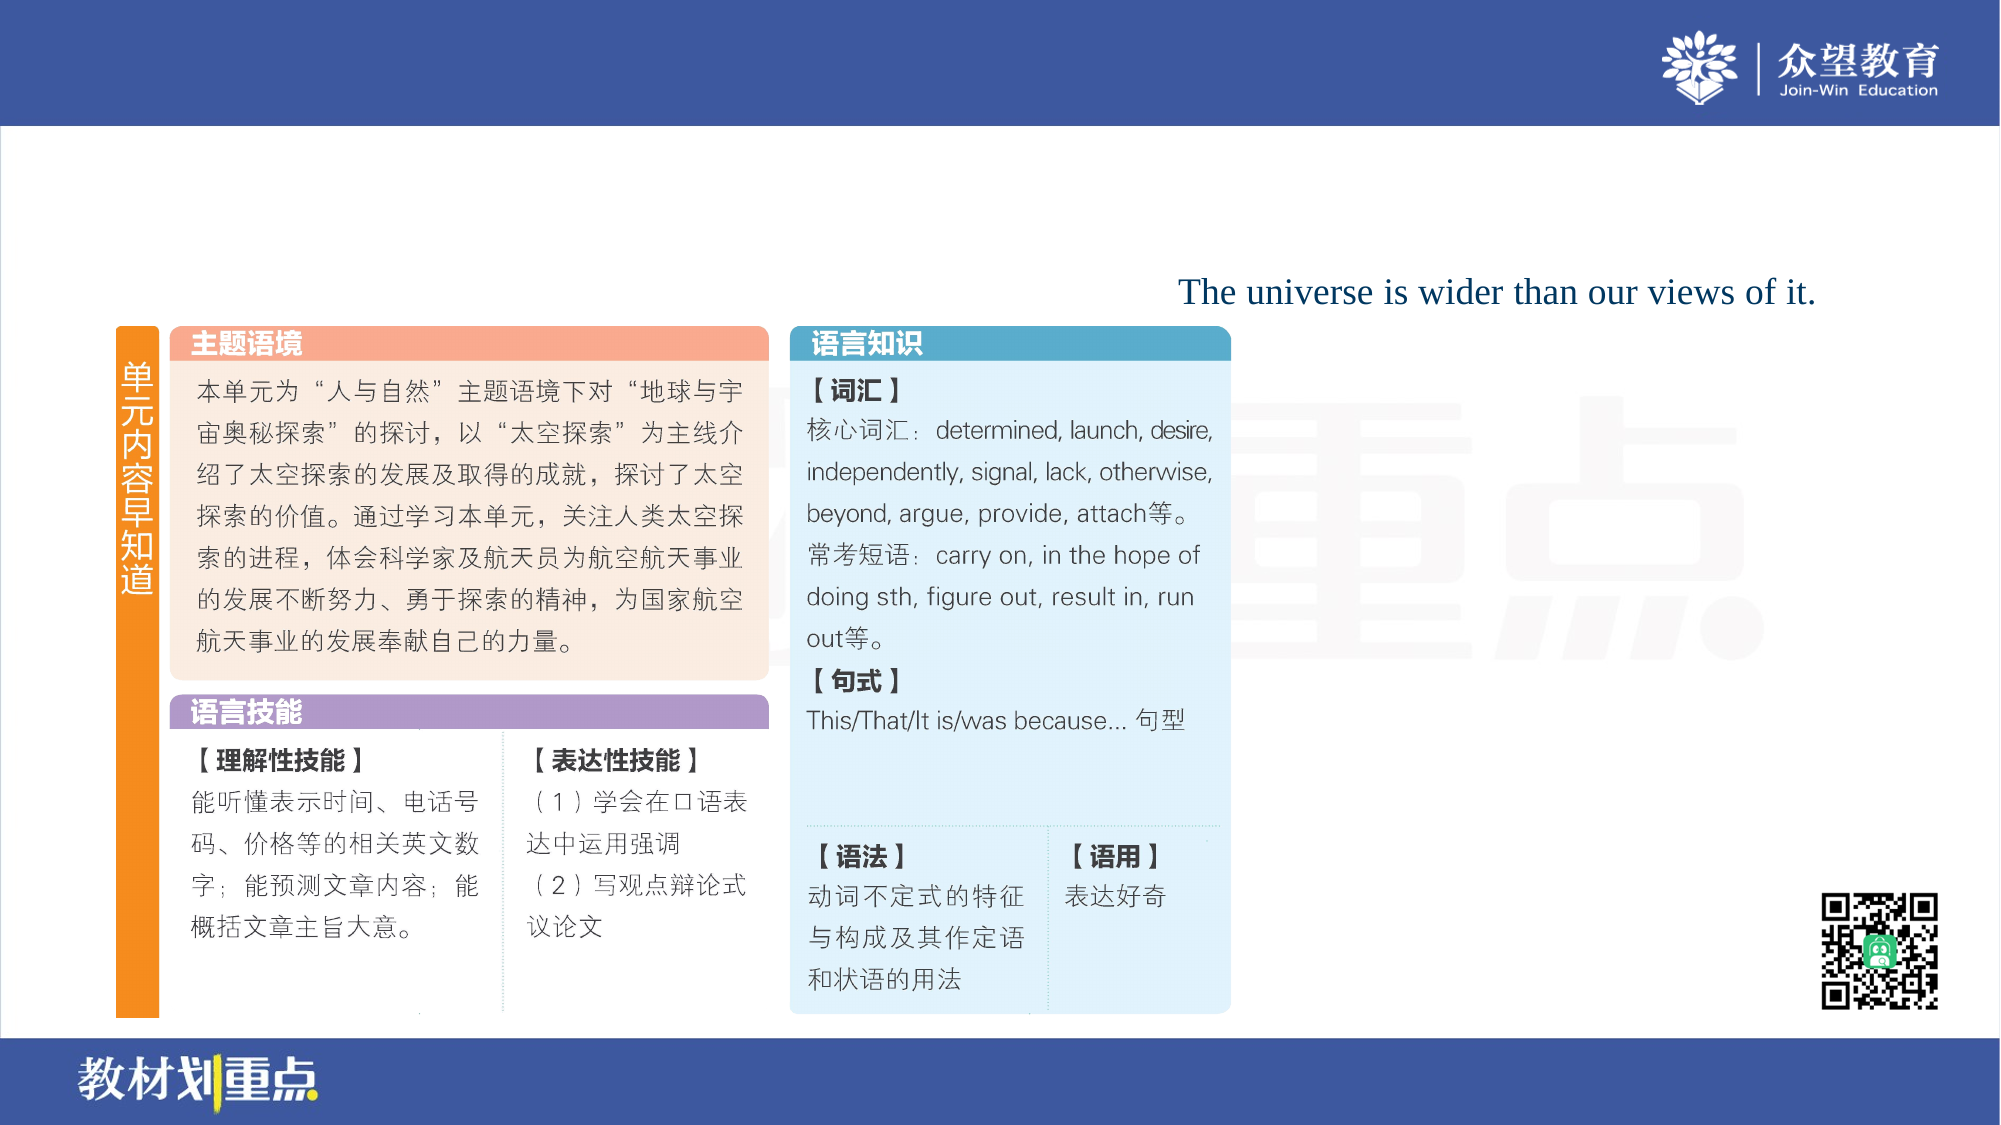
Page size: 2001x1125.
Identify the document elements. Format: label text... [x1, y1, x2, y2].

picture [0, 0, 2000, 1125]
text_box The universe is wider than our views of it. [82, 247, 1817, 374]
